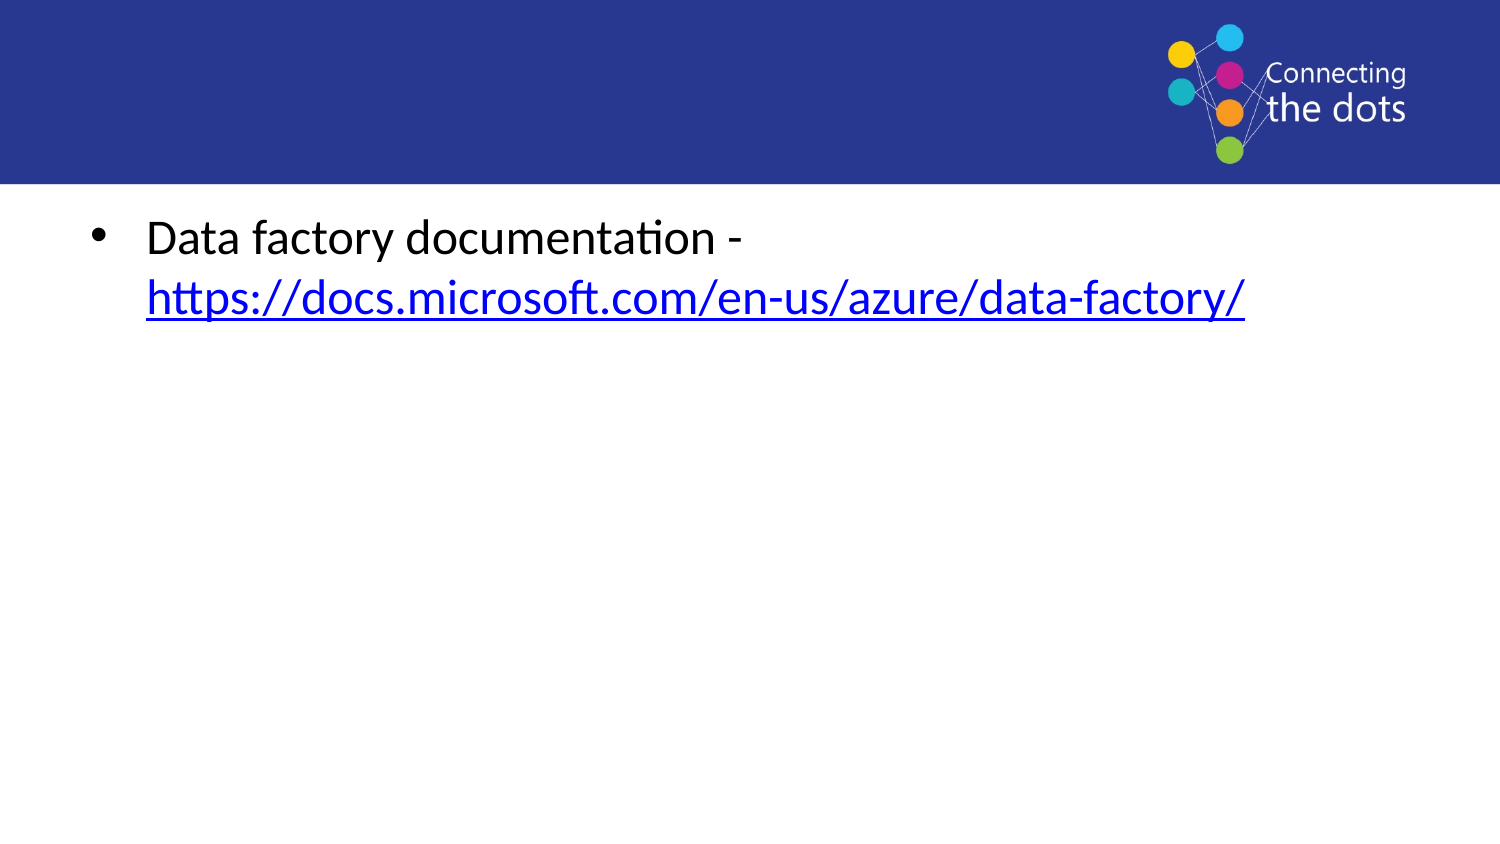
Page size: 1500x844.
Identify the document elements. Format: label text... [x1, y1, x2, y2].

list Data factory documentation - https://docs.microsoft.com/en-us/azure/data-factory/ [75, 196, 1425, 754]
picture [0, 0, 1500, 844]
